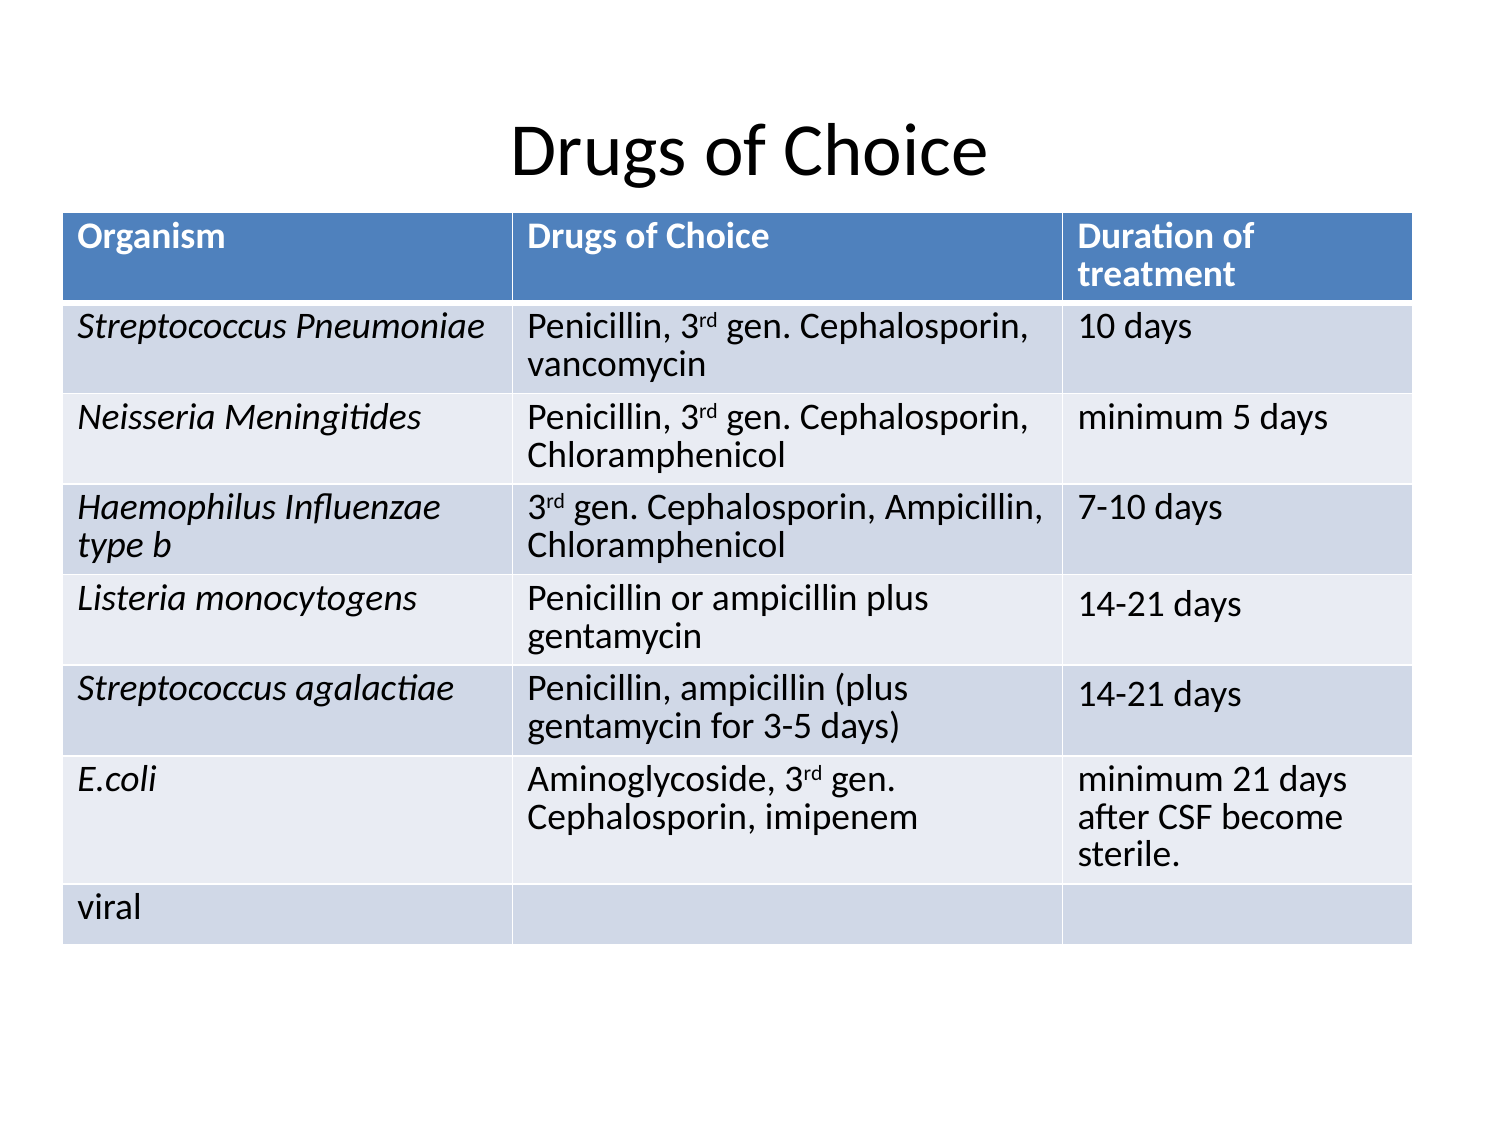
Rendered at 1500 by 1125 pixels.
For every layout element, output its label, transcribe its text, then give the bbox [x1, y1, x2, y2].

table_cell Streptococcus agalactiae [63, 666, 512, 755]
table_cell 14-21 days [1063, 575, 1412, 664]
table_cell minimum 5 days [1063, 394, 1412, 483]
table_header Drugs of Choice [513, 213, 1062, 300]
table_cell E.coli [63, 757, 512, 883]
table_cell viral [63, 885, 512, 944]
table_cell 7-10 days [1063, 485, 1412, 574]
table_cell Aminoglycoside, 3rd gen. Cephalosporin, imipenem [513, 757, 1062, 883]
table_header Duration of treatment [1063, 213, 1412, 300]
table_cell Penicillin, ampicillin (plus gentamycin for 3-5 days) [513, 666, 1062, 755]
table_cell Penicillin, 3rd gen. Cephalosporin, vancomycin [513, 306, 1062, 393]
table_cell Haemophilus Influenzae type b [63, 485, 512, 574]
table_cell Neisseria Meningitides [63, 394, 512, 483]
table_cell Streptococcus Pneumoniae [63, 306, 512, 393]
table_cell [1063, 885, 1412, 944]
table_cell Listeria monocytogens [63, 575, 512, 664]
table_header Organism [63, 213, 512, 300]
table_cell Penicillin or ampicillin plus gentamycin [513, 575, 1062, 664]
table_cell 3rd gen. Cephalosporin, Ampicillin, Chloramphenicol [513, 485, 1062, 574]
table_cell Penicillin, 3rd gen. Cephalosporin, Chloramphenicol [513, 394, 1062, 483]
table_cell minimum 21 days after CSF become sterile. [1063, 757, 1412, 883]
table_cell [513, 885, 1062, 944]
table_cell 14-21 days [1063, 666, 1412, 755]
title Drugs of Choice [75, 45, 1425, 233]
table_cell 10 days [1063, 306, 1412, 393]
